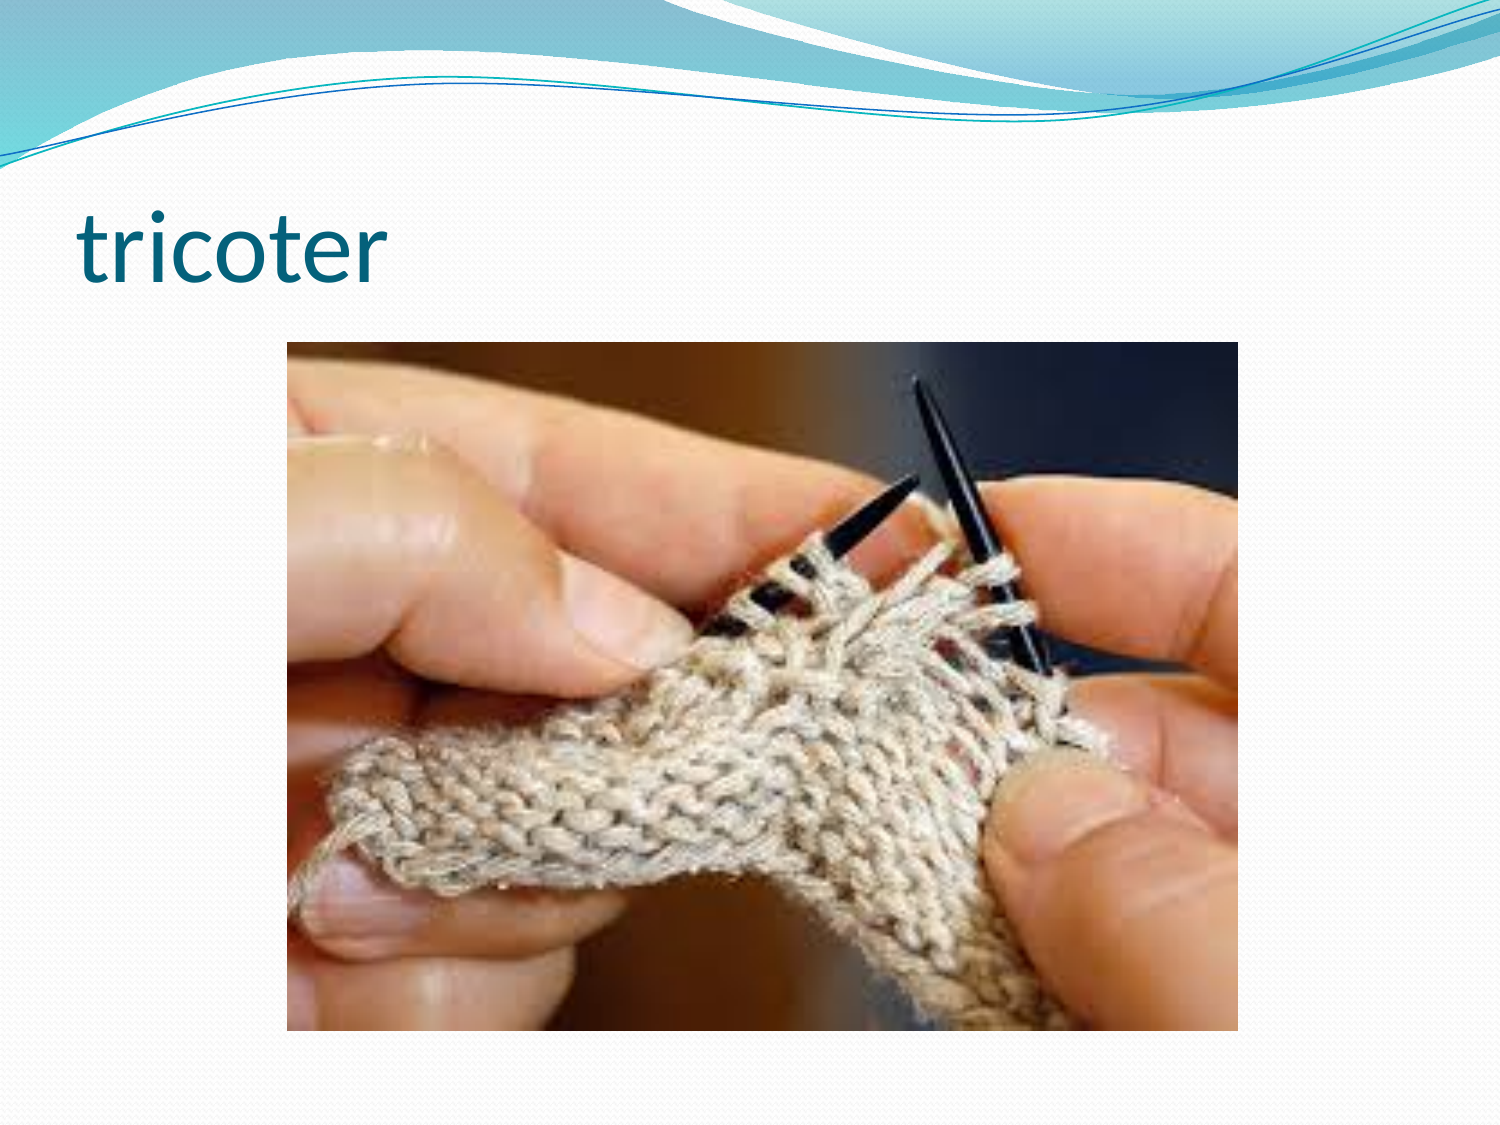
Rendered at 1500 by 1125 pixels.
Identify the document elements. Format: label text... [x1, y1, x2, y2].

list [287, 342, 1238, 1031]
title tricoter [75, 115, 1425, 303]
